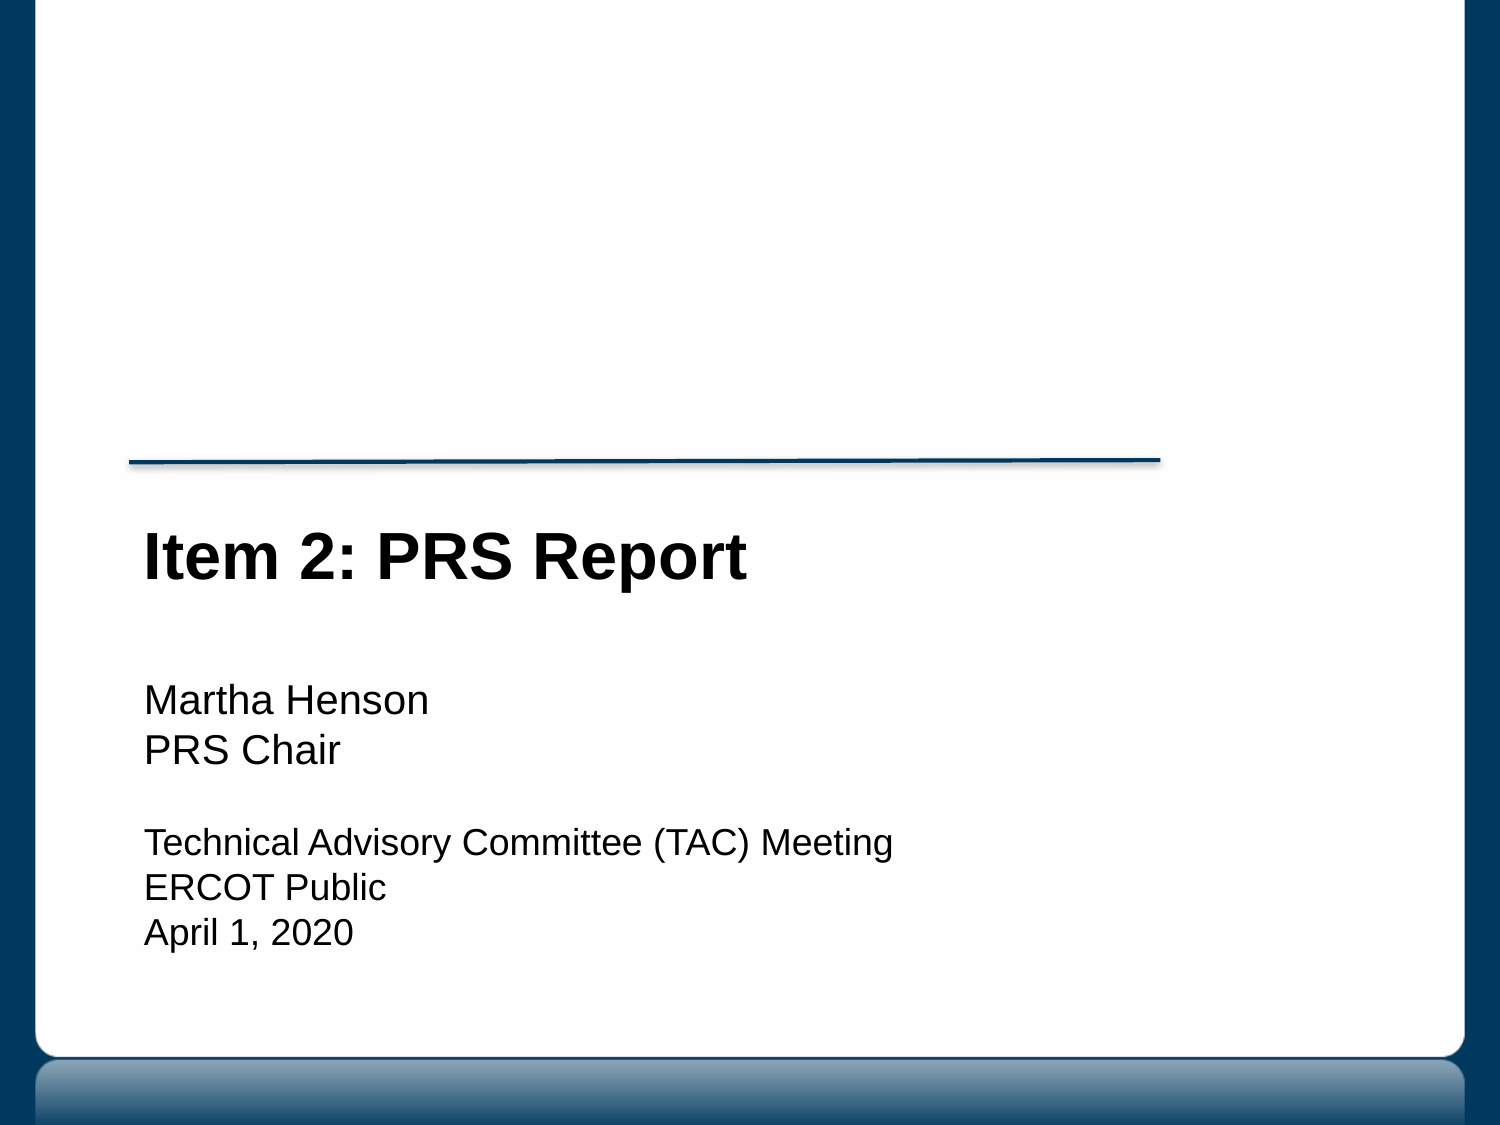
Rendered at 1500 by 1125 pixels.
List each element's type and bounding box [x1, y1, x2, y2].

picture [35, 0, 1465, 1125]
text_box [128, 459, 1367, 931]
